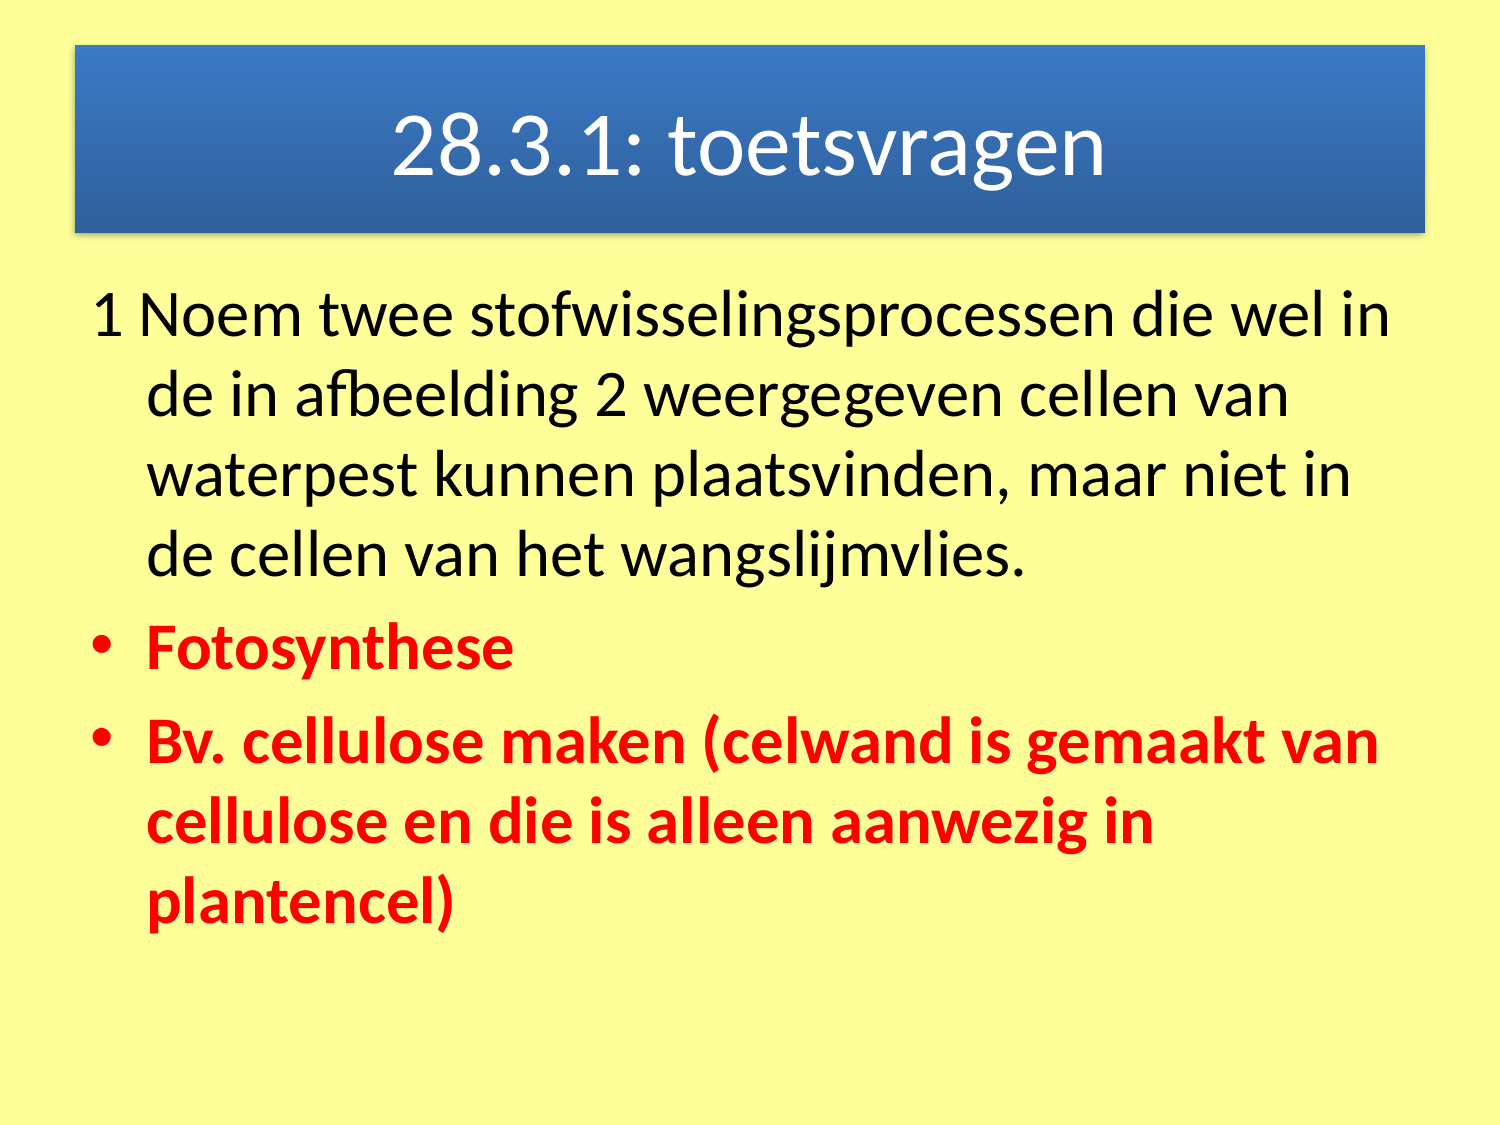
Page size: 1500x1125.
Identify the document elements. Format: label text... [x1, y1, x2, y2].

list 1 Noem twee stofwisselingsprocessen die wel in de in afbeelding 2 weergegeven cellen van waterpest kunnen plaatsvinden, maar niet in de cellen van het wangslijmvlies. Fotosynthese Bv. cellulose maken (celwand is gemaakt van cellulose en die is alleen aanwezig in plantencel) [75, 262, 1425, 1005]
title 28.3.1: toetsvragen [75, 45, 1425, 233]
